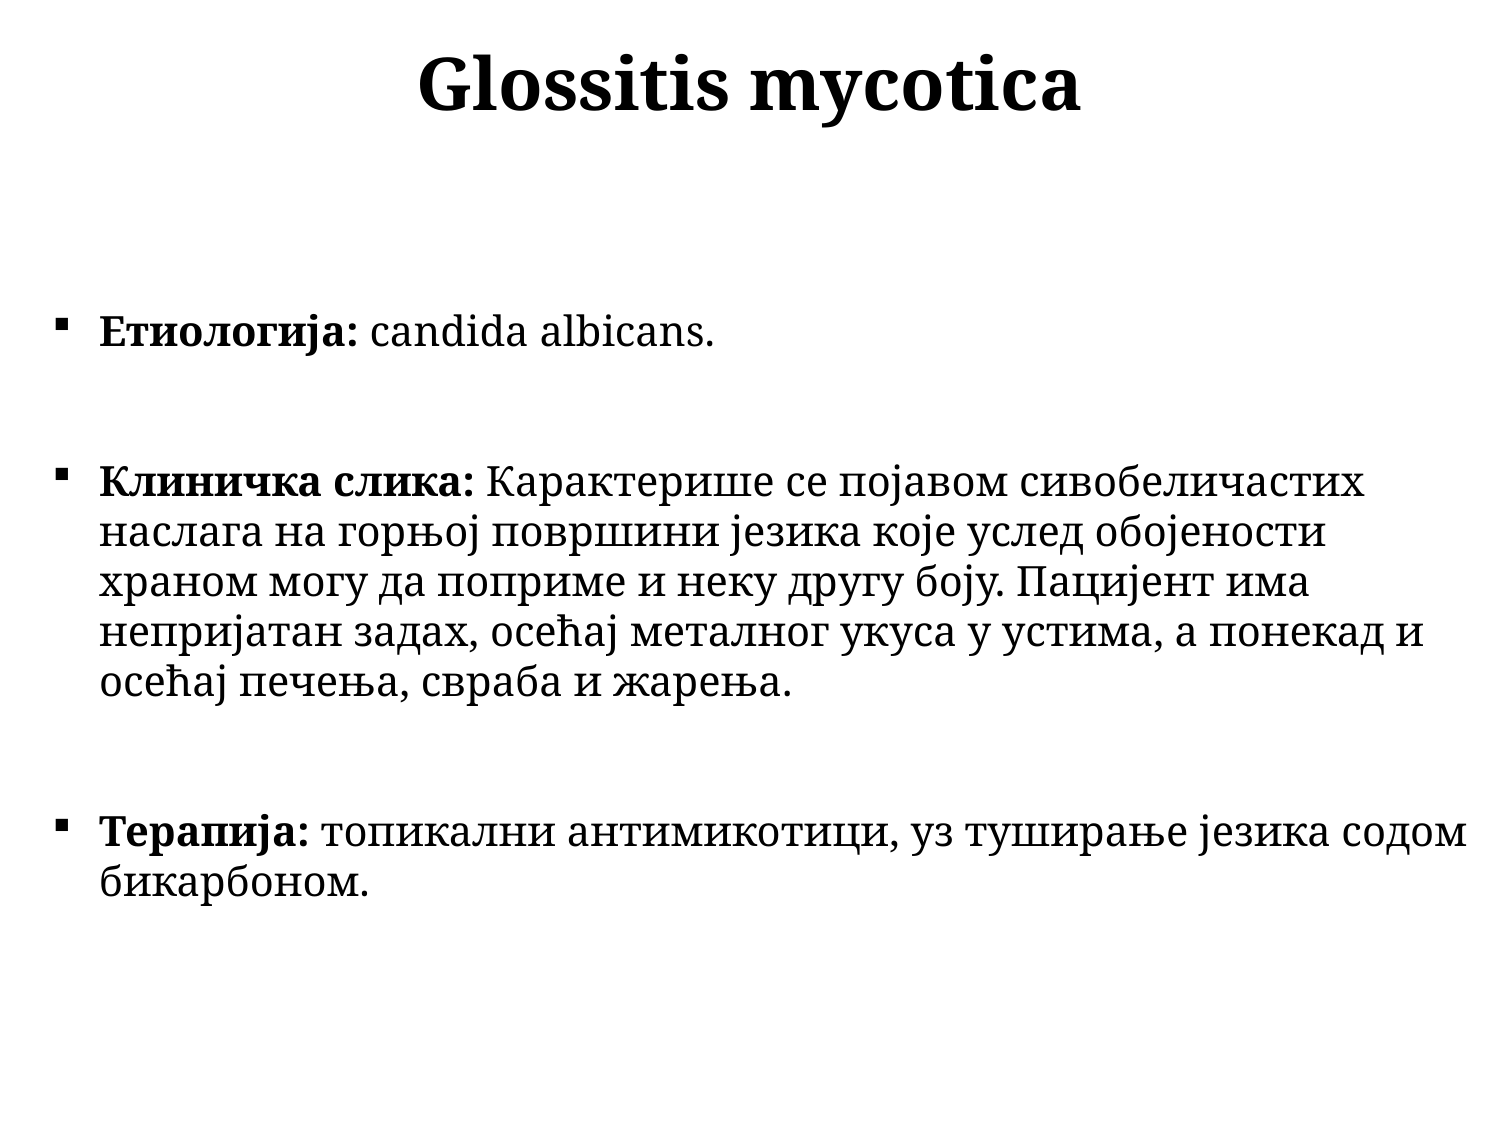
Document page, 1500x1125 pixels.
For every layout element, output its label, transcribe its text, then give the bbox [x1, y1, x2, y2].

text_box Етиологија: candida albicans. Клиничка слика: Карактерише се појавом сивобеличастих наслага на горњој површини језика које услед обојености храном могу да поприме и неку другу боју. Пацијент има непријатан задах, осећај металног укуса у устима, а понекад и осећај печења, свраба и жарења. Терапија: топикални антимикотици, уз туширање језика содом бикарбоном. [37, 187, 1488, 913]
text_box Glossitis mycotica [0, 12, 1500, 151]
